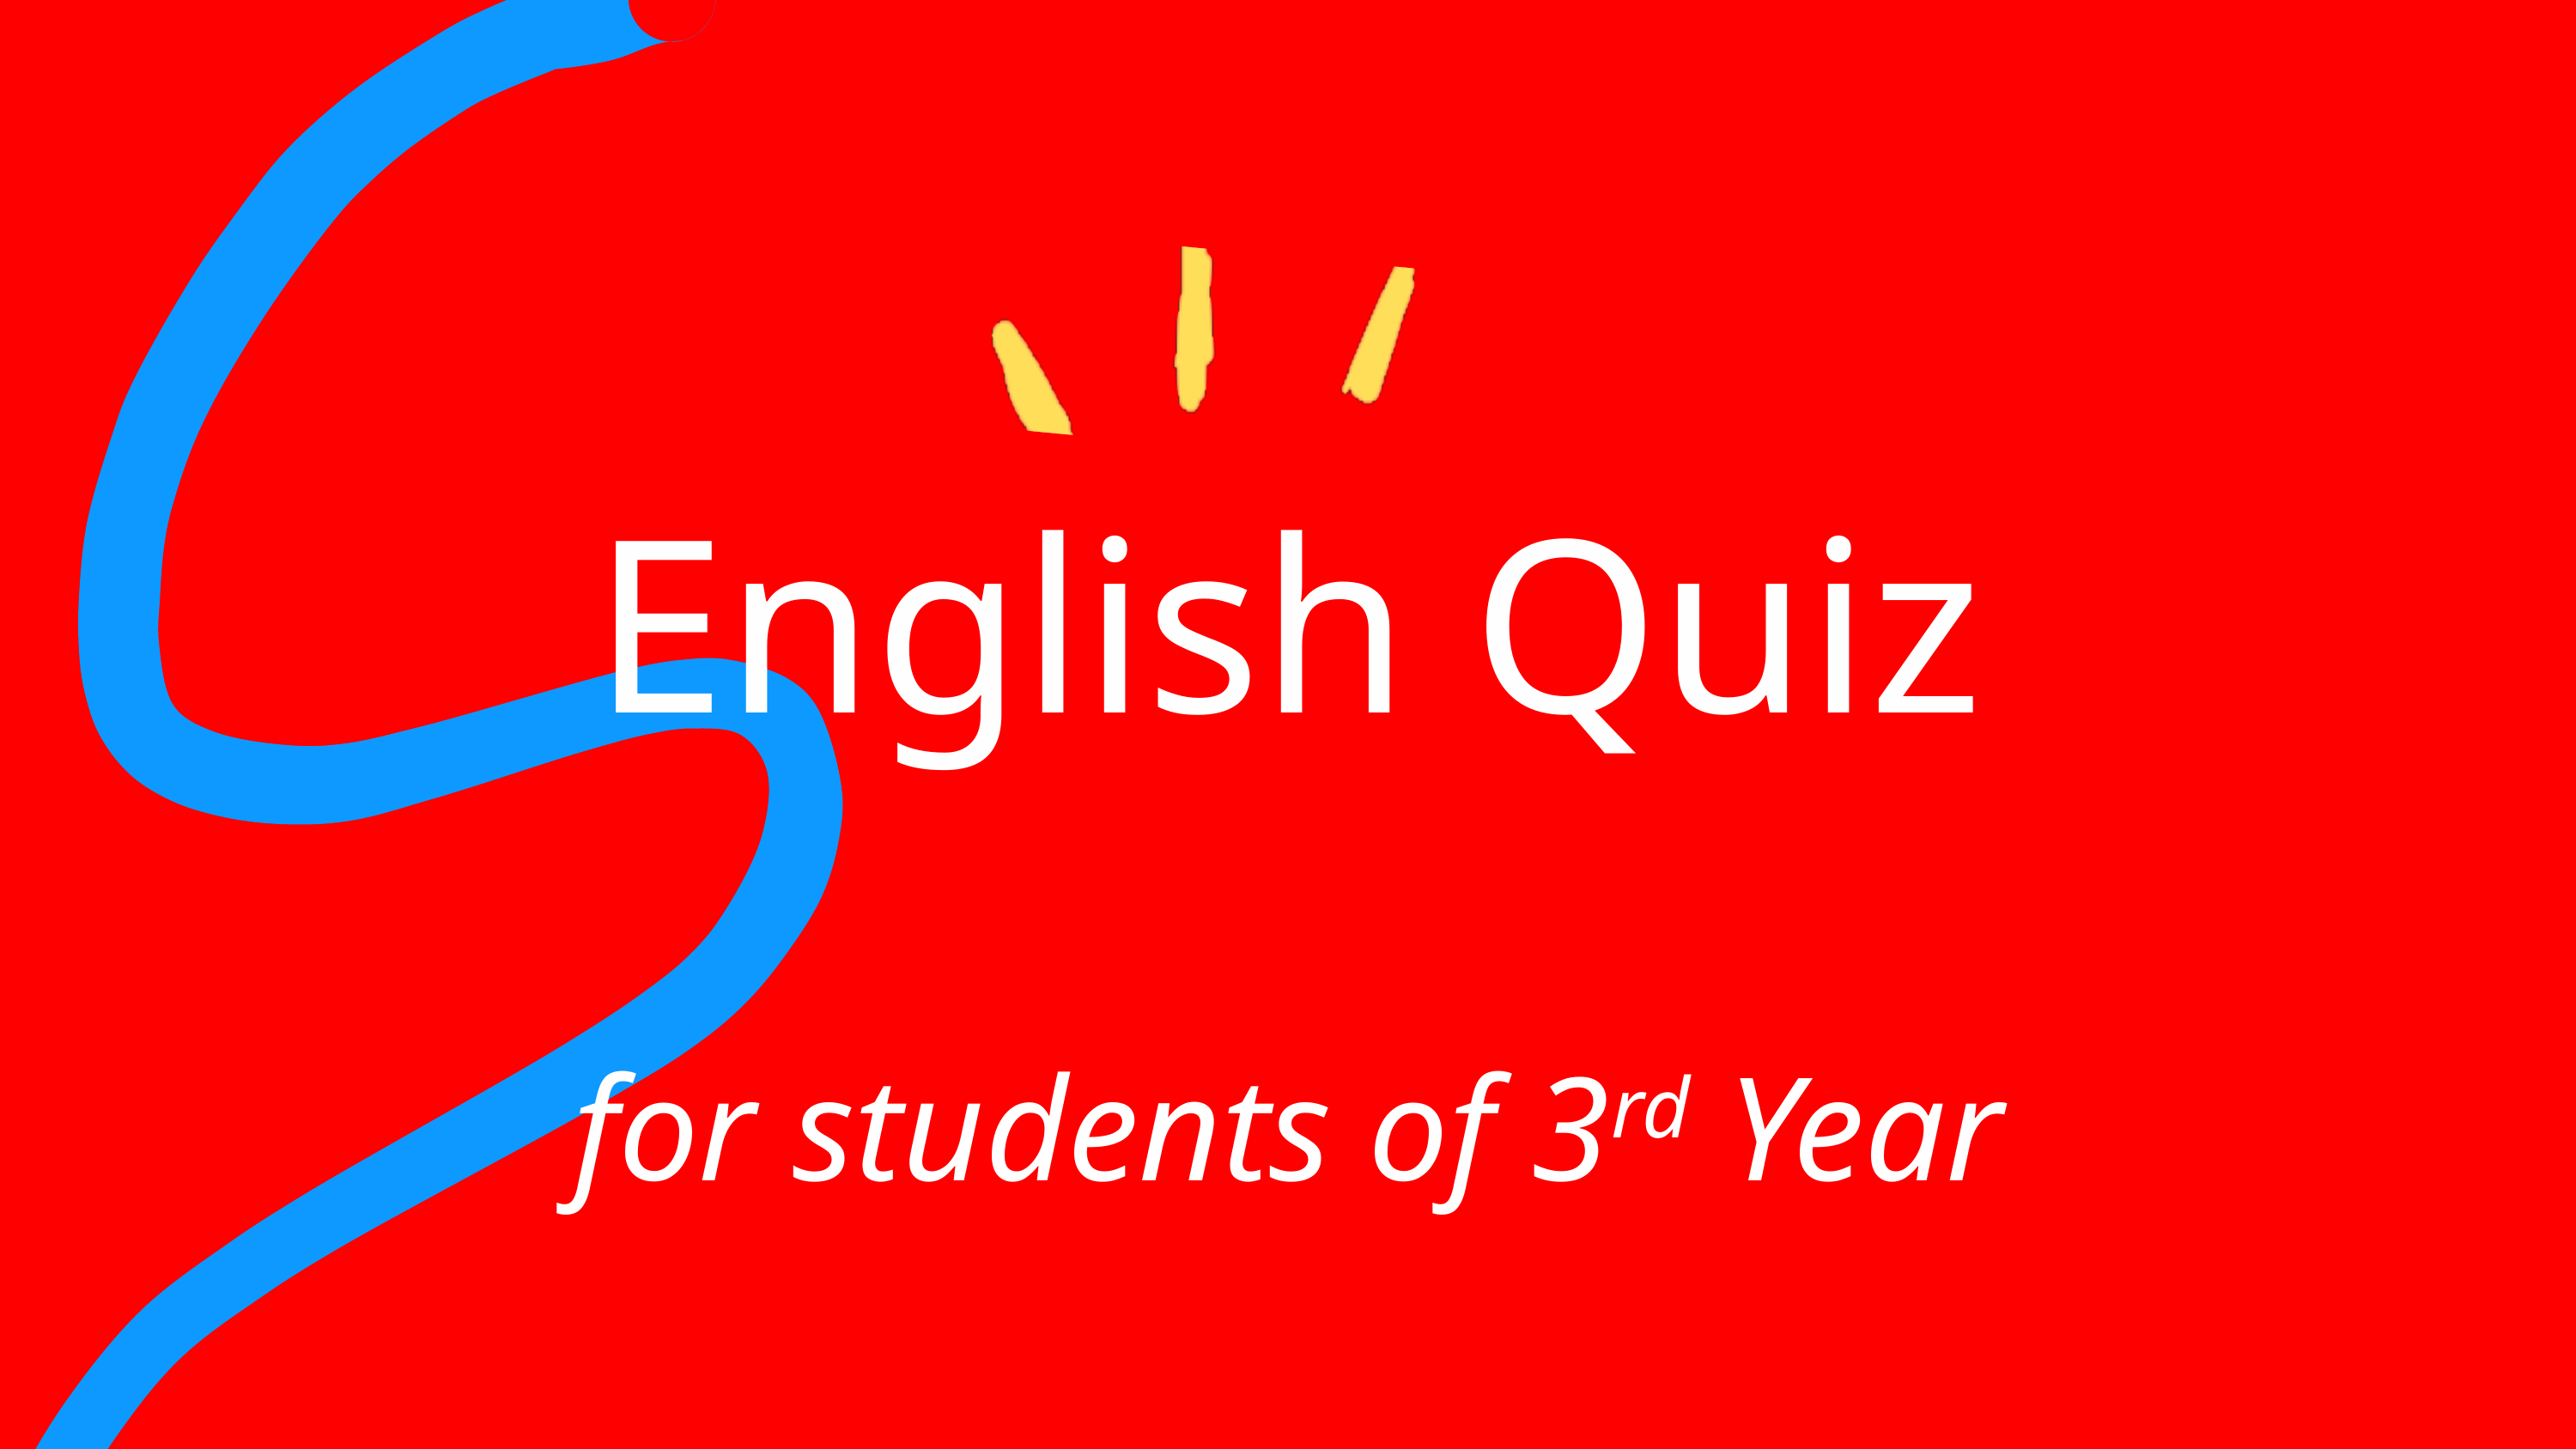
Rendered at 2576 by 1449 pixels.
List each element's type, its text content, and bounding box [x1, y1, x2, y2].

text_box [0, 0, 850, 1449]
text_box for students of 3rd Year [854, 873, 2547, 1210]
text_box [979, 228, 1455, 424]
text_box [487, 0, 724, 78]
text_box English Quiz [854, 424, 2547, 761]
